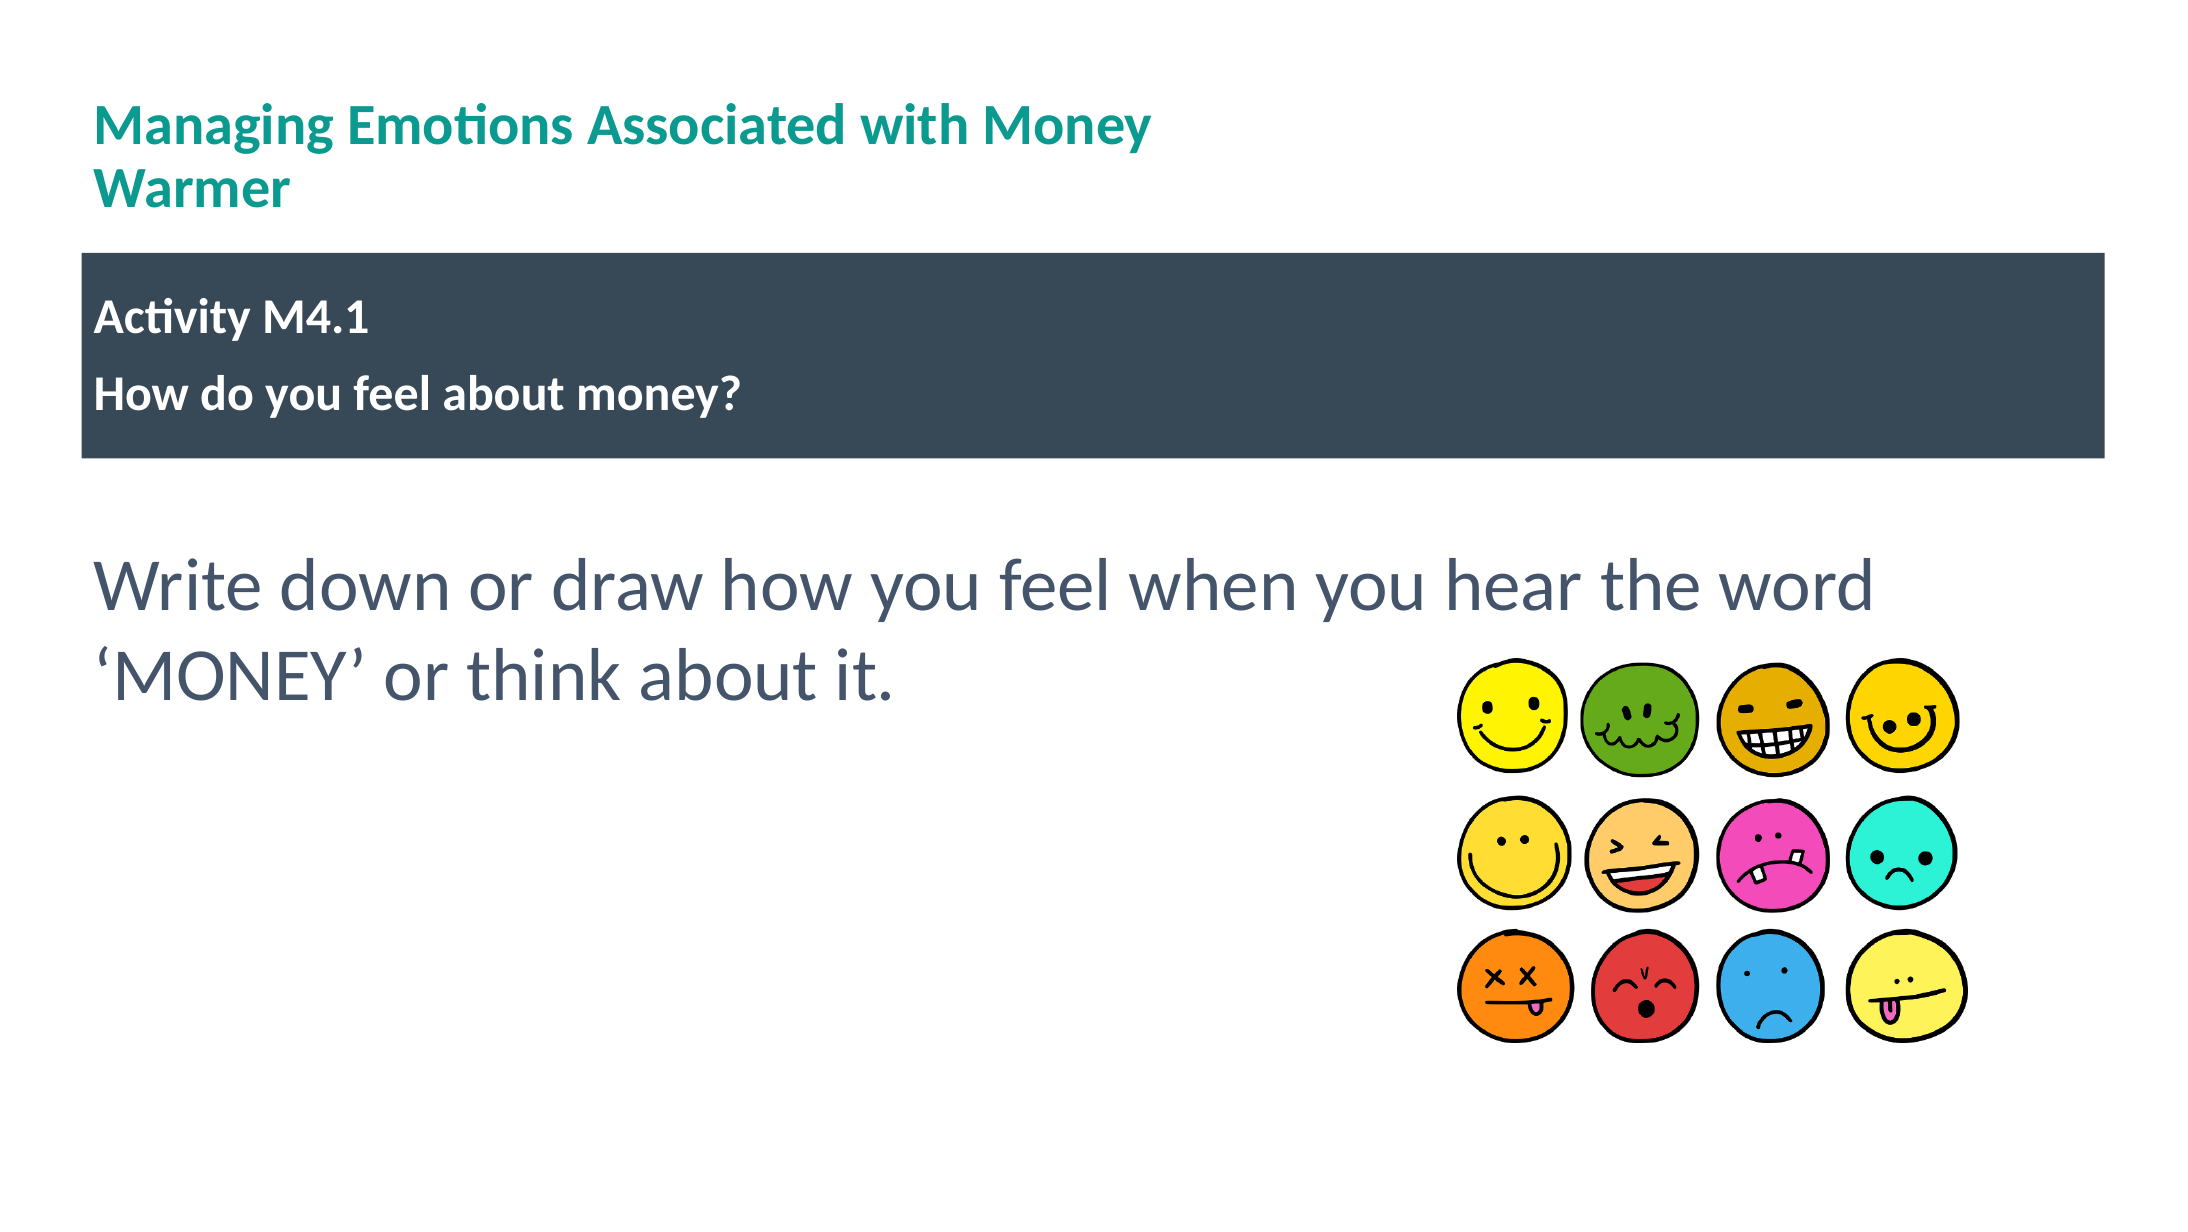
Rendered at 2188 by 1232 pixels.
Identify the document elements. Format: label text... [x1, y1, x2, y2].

list Write down or draw how you feel when you hear the word ‘MONEY’ or think about it. [81, 527, 2105, 1134]
picture [1457, 658, 1968, 1043]
title Managing Emotions Associated with Money Warmer [82, 61, 2105, 252]
list Activity M4.1 How do you feel about money? [81, 252, 2105, 459]
